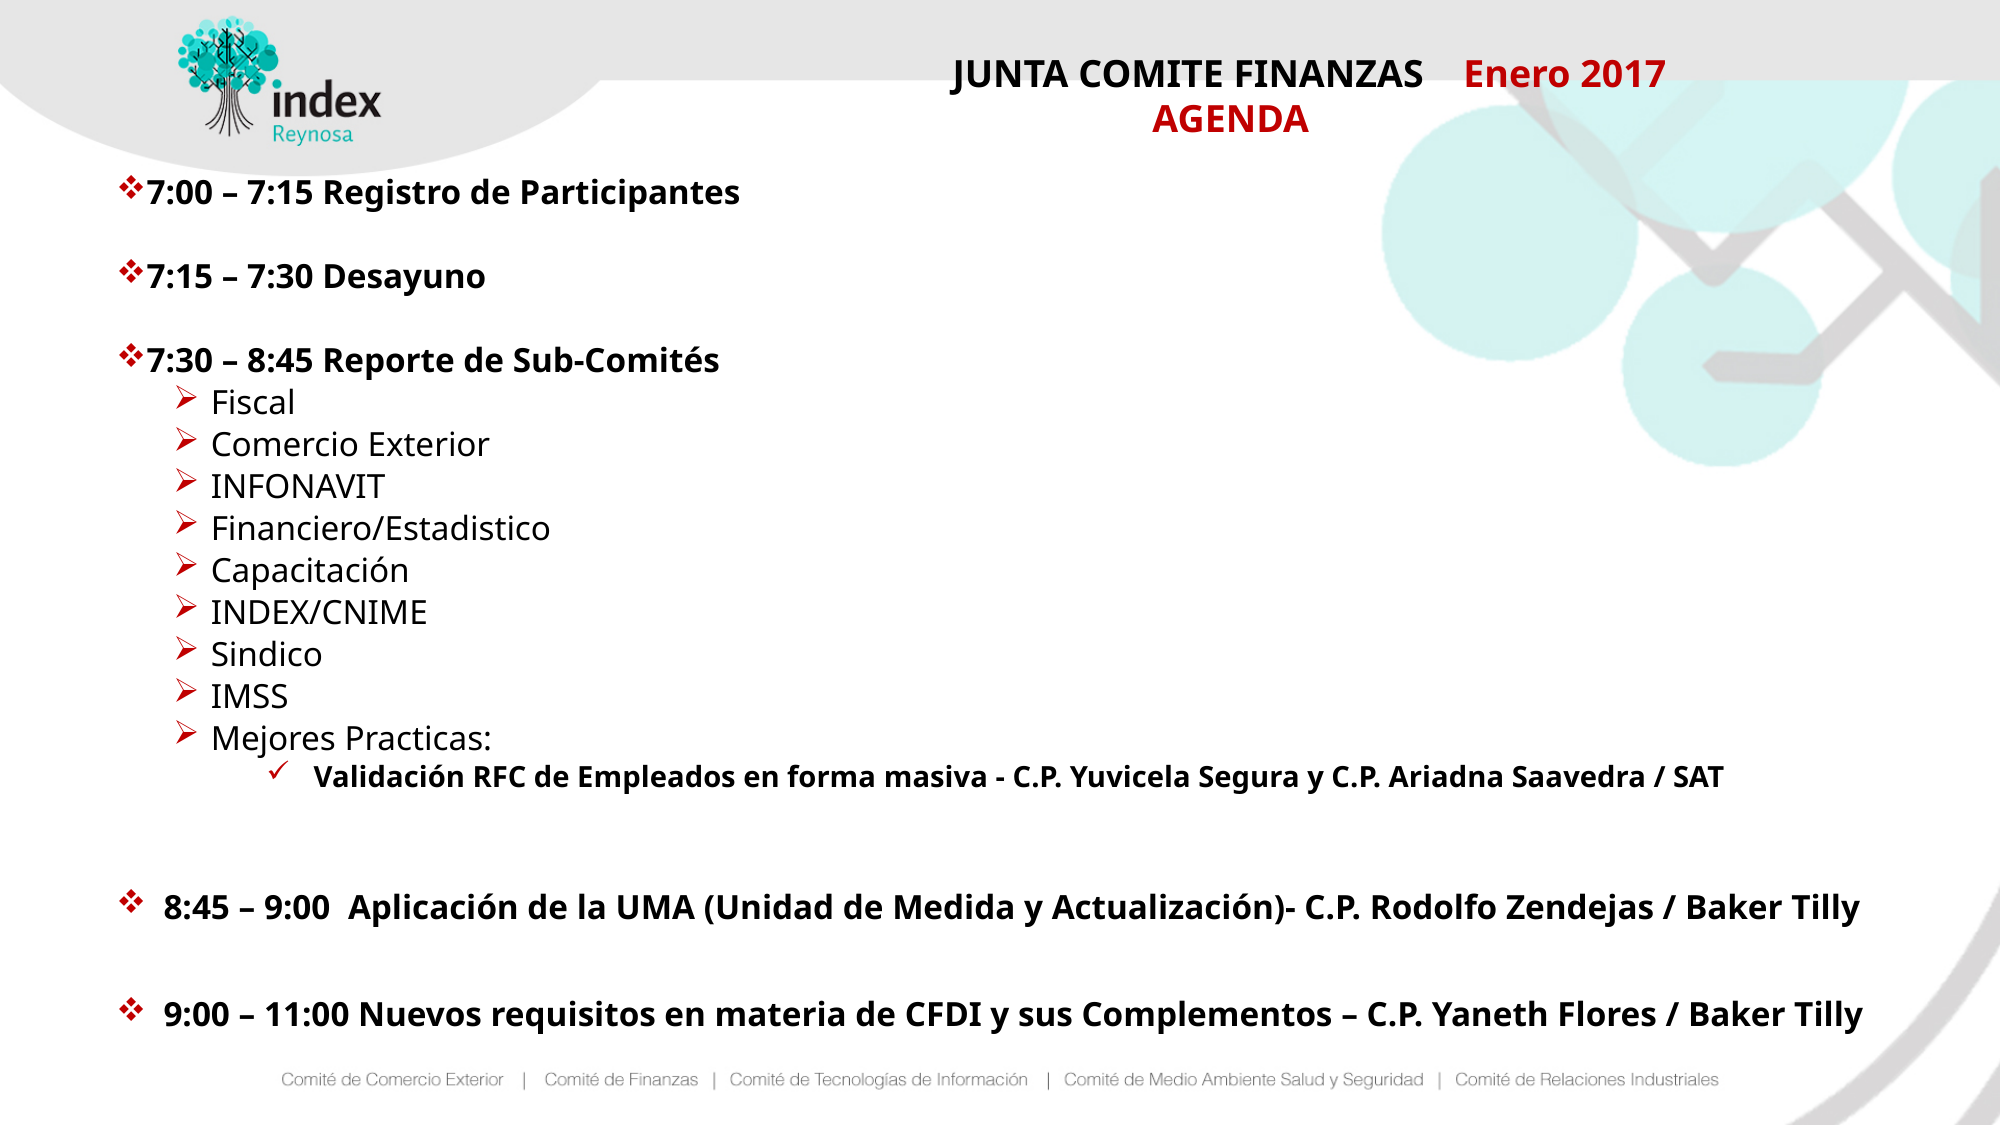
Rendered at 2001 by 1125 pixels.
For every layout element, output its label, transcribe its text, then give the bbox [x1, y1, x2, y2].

title JUNTA COMITE FINANZAS Enero 2017 AGENDA [787, 0, 1785, 145]
list 7:00 – 7:15 Registro de Participantes 7:15 – 7:30 Desayuno 7:30 – 8:45 Reporte de Sub-Comités Fiscal Comercio Exterior INFONAVIT Financiero/Estadistico Capacitación INDEX/CNIME Sindico IMSS Mejores Practicas: Validación RFC de Empleados en forma masiva - C.P. Yuvicela Segura y C.P. Ariadna Saavedra / SAT 8:45 – 9:00 Aplicación de la UMA (Unidad de Medida y Actualización)- C.P. Rodolfo Zendejas / Baker Tilly 9:00 – 11:00 Nuevos requisitos en materia de CFDI y sus Complementos – C.P. Yaneth Flores / Baker Tilly [101, 164, 1926, 1067]
picture [0, 0, 2000, 1125]
